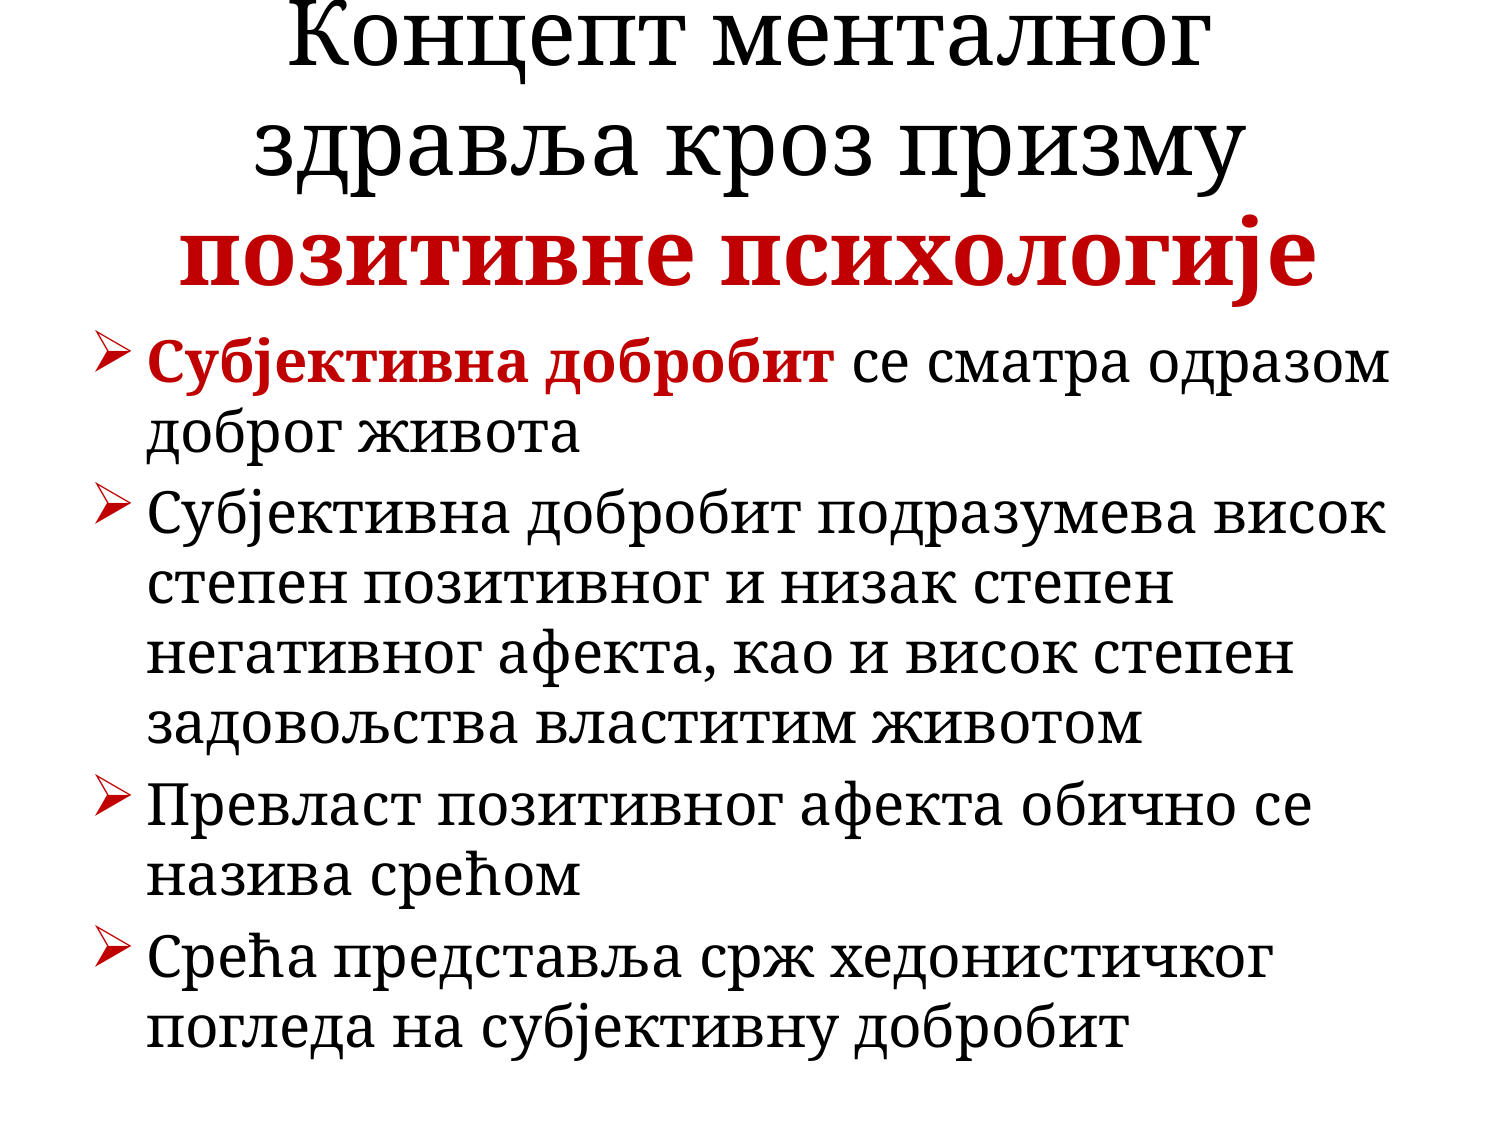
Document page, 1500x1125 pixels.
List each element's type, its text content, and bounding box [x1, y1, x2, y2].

title Концепт менталног здравља кроз призму позитивне психологије [74, 44, 1426, 233]
list Субјективна добробит се сматра одразом доброг живота Субјективна добробит подразумева висок степен позитивног и низак степен негативног афекта, као и висок степен задовољства властитим животом Превласт позитивног афекта обично се назива срећом Срећа представља срж хедонистичког погледа на субјективну добробит [74, 316, 1426, 1006]
